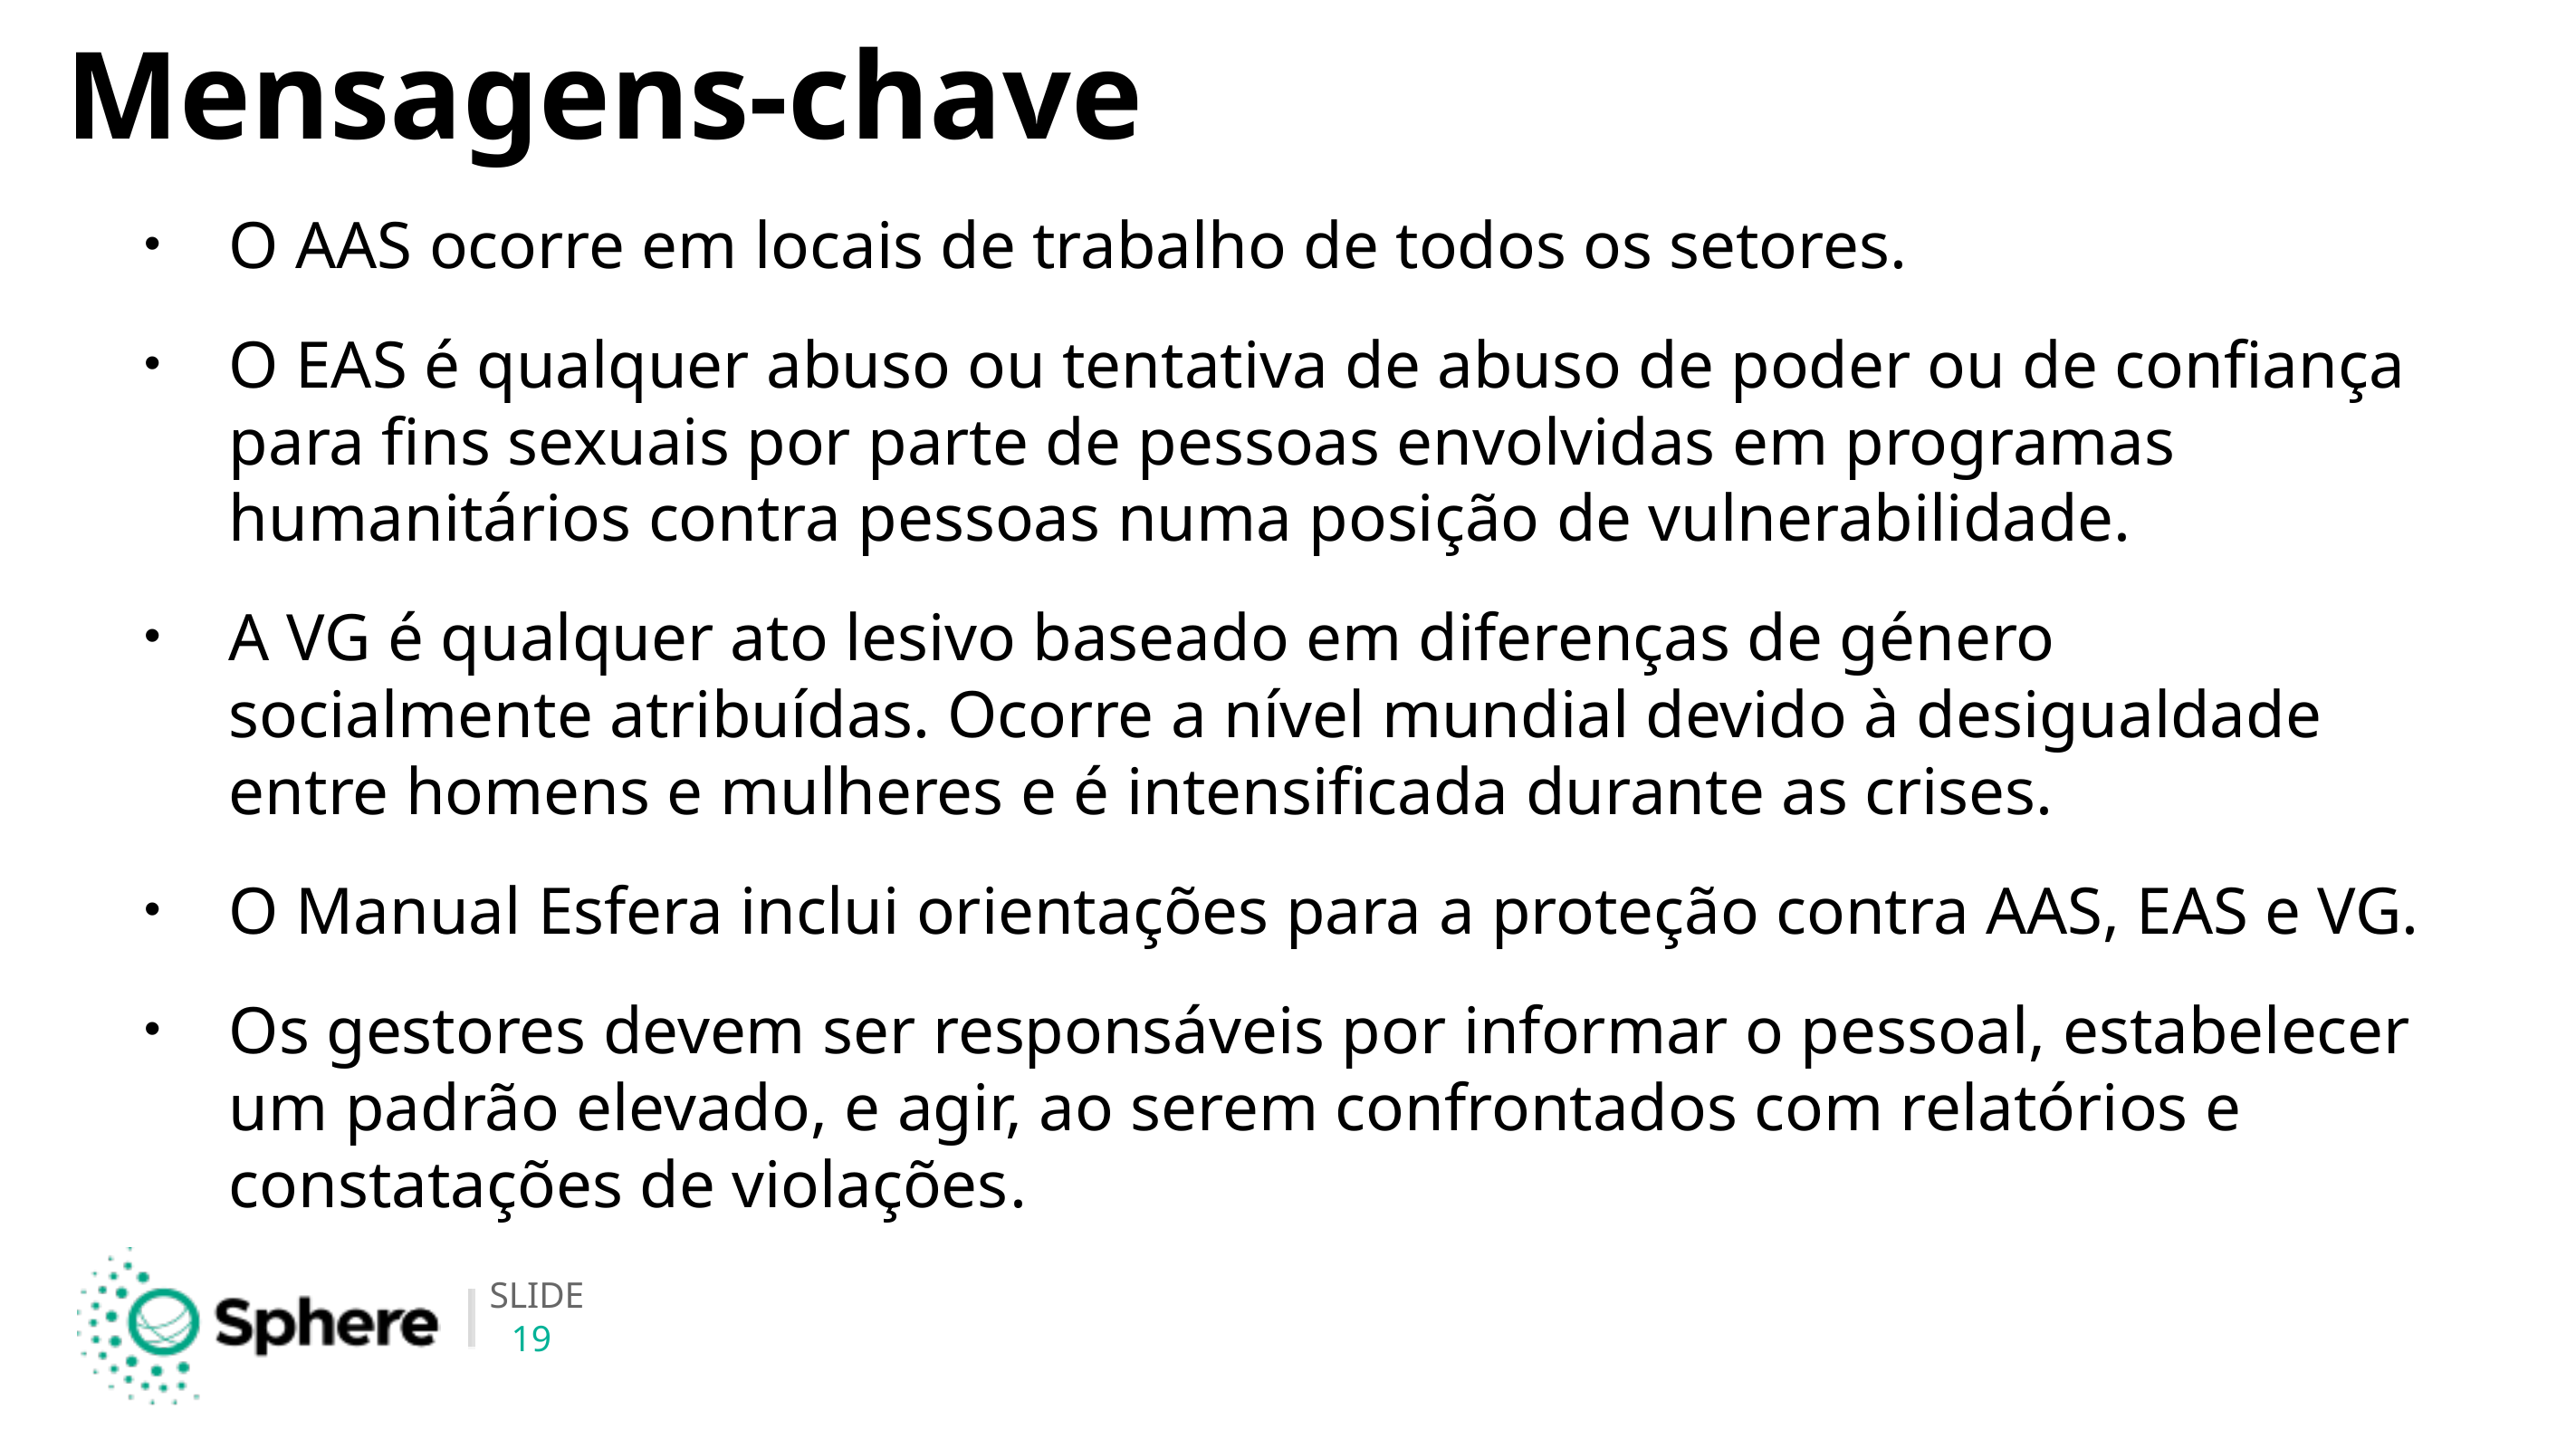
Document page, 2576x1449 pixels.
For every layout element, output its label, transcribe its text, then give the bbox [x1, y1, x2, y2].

picture [77, 1247, 441, 1407]
title Mensagens-chave [57, 10, 2131, 179]
picture [468, 1291, 479, 1349]
slide_number 19 [503, 1308, 563, 1367]
list O AAS ocorre em locais de trabalho de todos os setores. O EAS é qualquer abuso ou tentativa de abuso de poder ou de confiança para fins sexuais por parte de pessoas envolvidas em programas humanitários contra pessoas numa posição de vulnerabilidade. A VG é qualquer ato lesivo baseado em diferenças de género socialmente atribuídas. Ocorre a nível mundial devido à desigualdade entre homens e mulheres e é intensificada durante as crises. O Manual Esfera inclui orientações para a proteção contra AAS, EAS e VG. Os gestores devem ser responsáveis por informar o pessoal, estabelecer um padrão elevado, e agir, ao serem confrontados com relatórios e constatações de violações. [136, 196, 2439, 1291]
